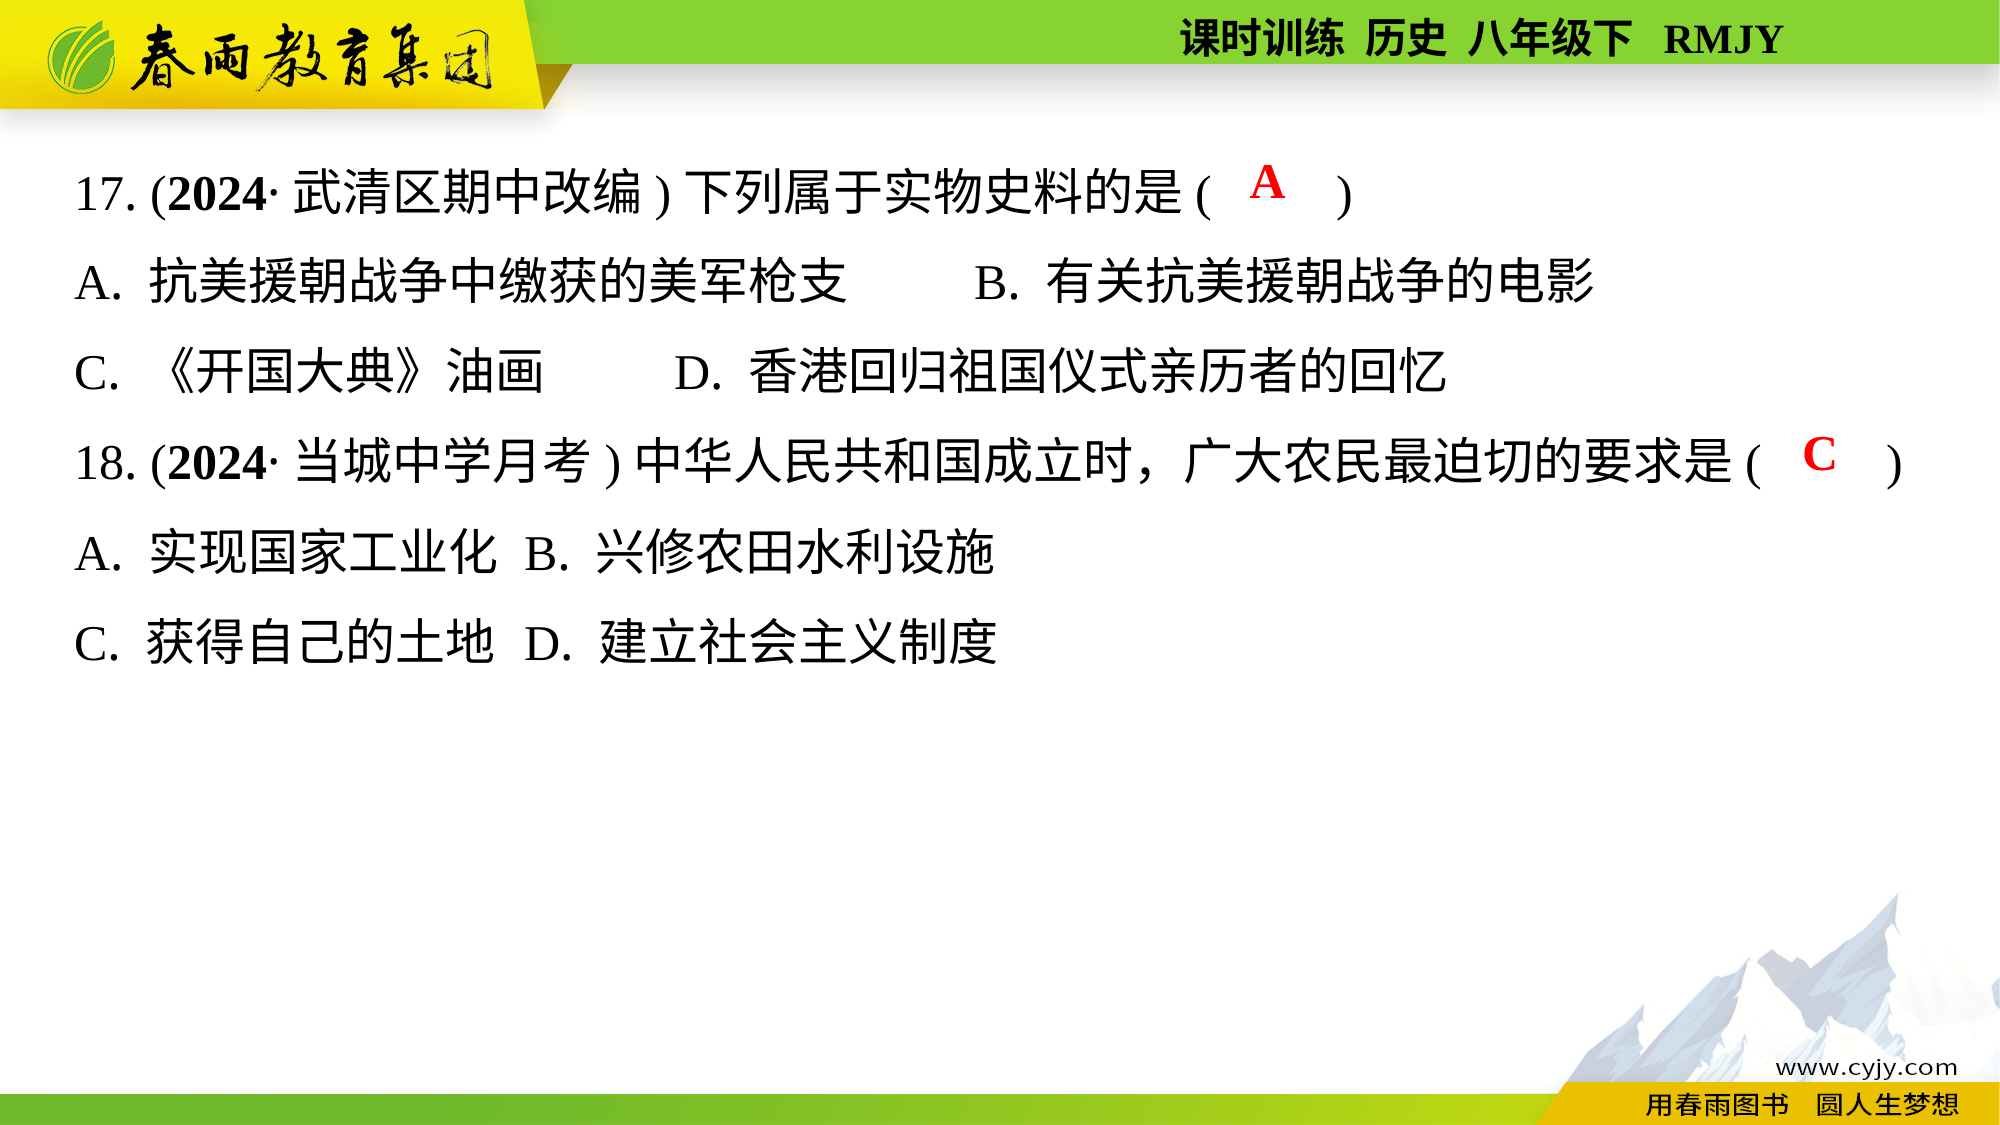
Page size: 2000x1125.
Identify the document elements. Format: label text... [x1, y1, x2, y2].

list 17. (2024·武清区期中改编)下列属于实物史料的是( ) A. 抗美援朝战争中缴获的美军枪支 B. 有关抗美援朝战争的电影 C. 《开国大典》油画 D. 香港回归祖国仪式亲历者的回忆 18. (2024·当城中学月考)中华人民共和国成立时，广大农民最迫切的要求是( ) A. 实现国家工业化 B. 兴修农田水利设施 C. 获得自己的土地 D. 建立社会主义制度 [59, 122, 1944, 683]
text_box A [1234, 141, 1301, 217]
picture [0, 0, 2000, 1125]
text_box C [1787, 413, 1854, 489]
